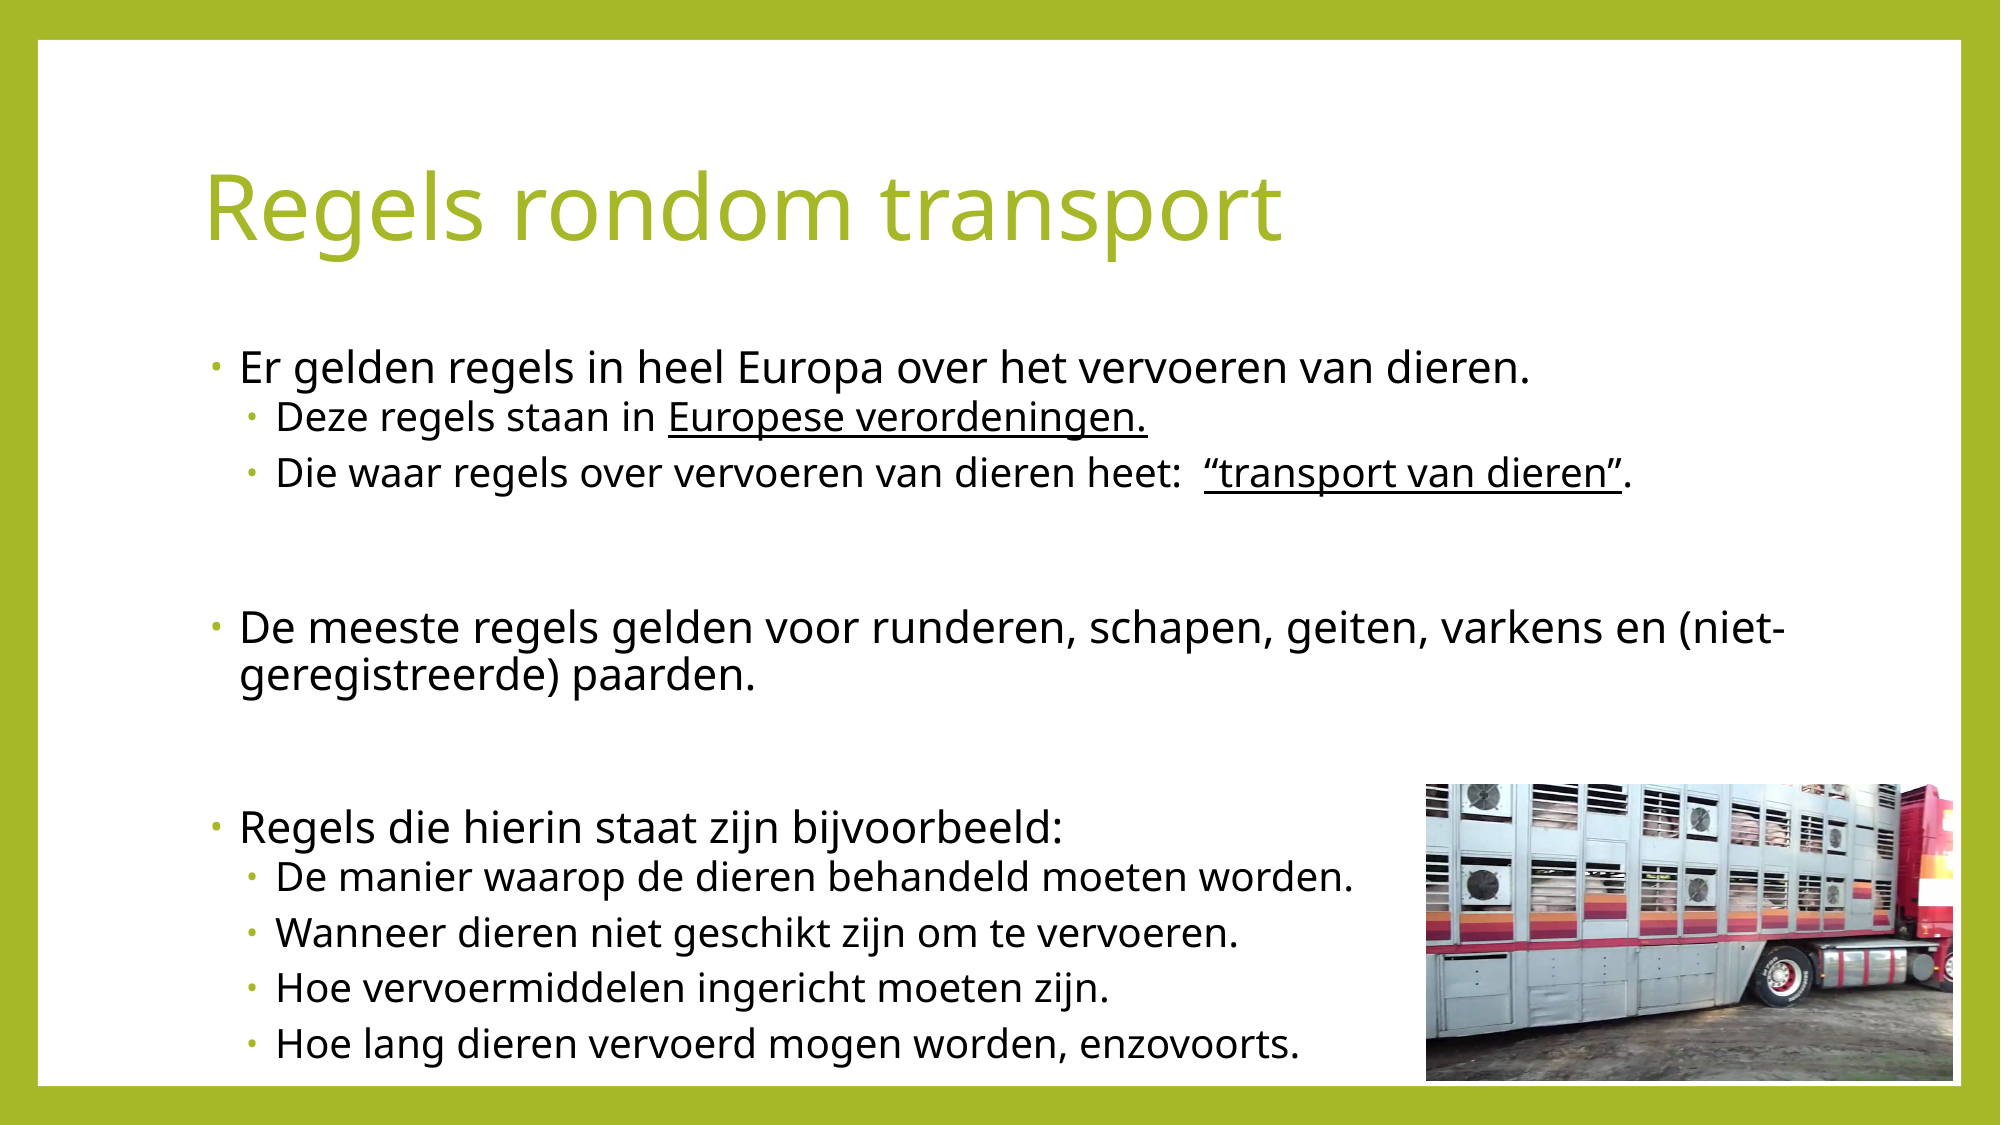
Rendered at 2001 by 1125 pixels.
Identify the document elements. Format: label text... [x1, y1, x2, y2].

picture [1426, 783, 1954, 1081]
title Regels rondom transport [187, 99, 1808, 323]
list Er gelden regels in heel Europa over het vervoeren van dieren. Deze regels staan in Europese verordeningen. Die waar regels over vervoeren van dieren heet: “transport van dieren”. De meeste regels gelden voor runderen, schapen, geiten, varkens en (niet-geregistreerde) paarden. Regels die hierin staat zijn bijvoorbeeld: De manier waarop de dieren behandeld moeten worden. Wanneer dieren niet geschikt zijn om te vervoeren. Hoe vervoermiddelen ingericht moeten zijn. Hoe lang dieren vervoerd mogen worden, enzovoorts. [187, 337, 1808, 1081]
